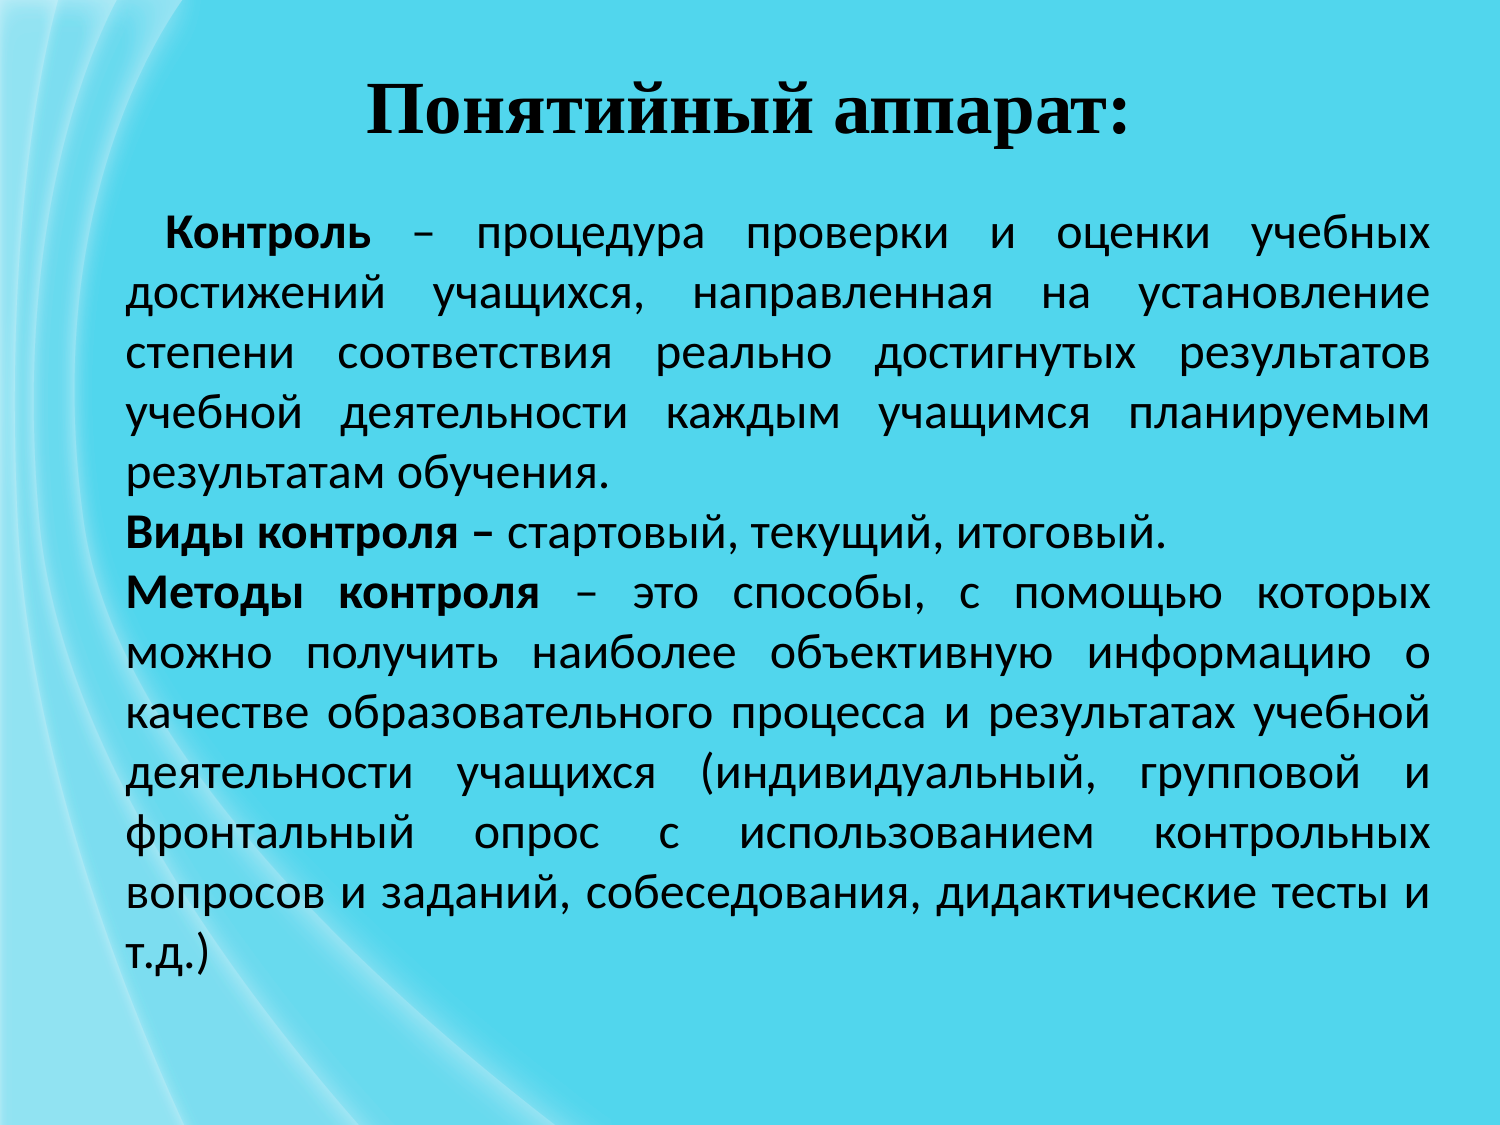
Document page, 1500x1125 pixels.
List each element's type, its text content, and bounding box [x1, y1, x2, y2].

text_box Контроль – процедура проверки и оценки учебных достижений учащихся, направленная на установление степени соответствия реально достигнутых результатов учебной деятельности каждым учащимся планируемым результатам обучения. Виды контроля – стартовый, текущий, итоговый. Методы контроля – это способы, с помощью которых можно получить наиболее объективную информацию о качестве образовательного процесса и результатах учебной деятельности учащихся (индивидуальный, групповой и фронтальный опрос с использованием контрольных вопросов и заданий, собеседования, дидактические тесты и т.д.) [110, 190, 1447, 1106]
title Понятийный аппарат: [103, 0, 1397, 220]
picture [0, 0, 1500, 1125]
